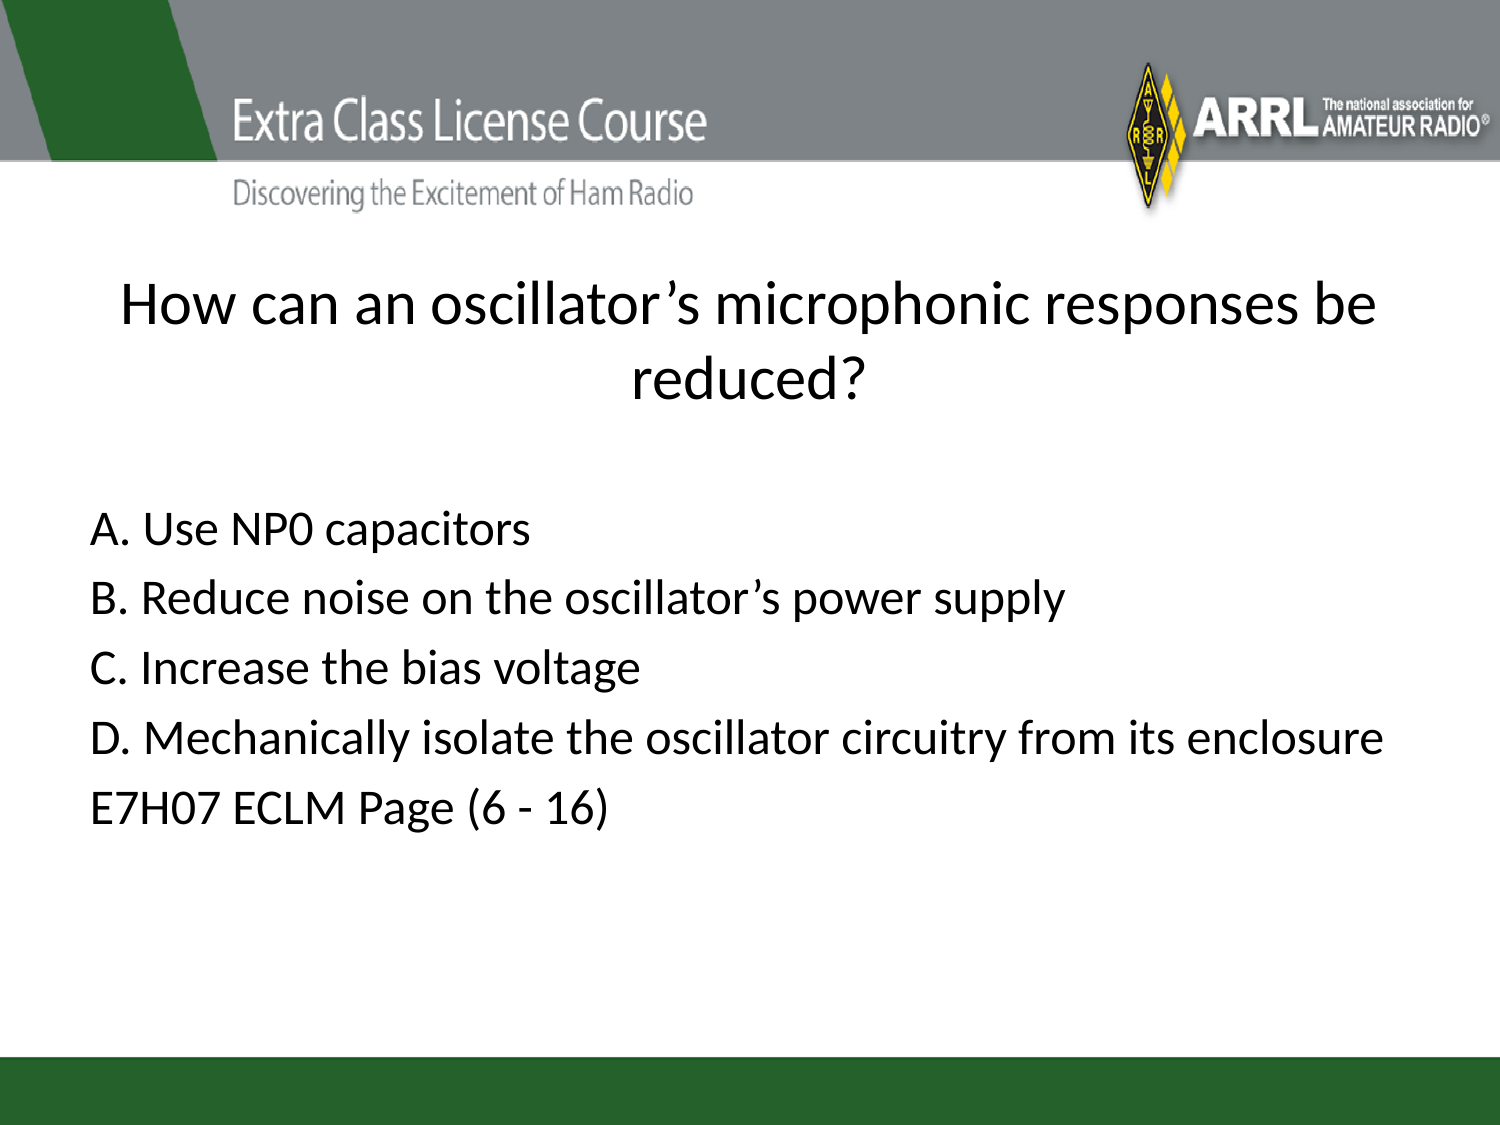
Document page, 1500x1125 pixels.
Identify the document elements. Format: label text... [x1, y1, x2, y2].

picture [0, 0, 1500, 1125]
list A. Use NP0 capacitors B. Reduce noise on the oscillator’s power supply C. Increase the bias voltage D. Mechanically isolate the oscillator circuitry from its enclosure E7H07 ECLM Page (6 - 16) [75, 487, 1425, 1005]
title How can an oscillator’s microphonic responses be reduced? [75, 254, 1425, 435]
